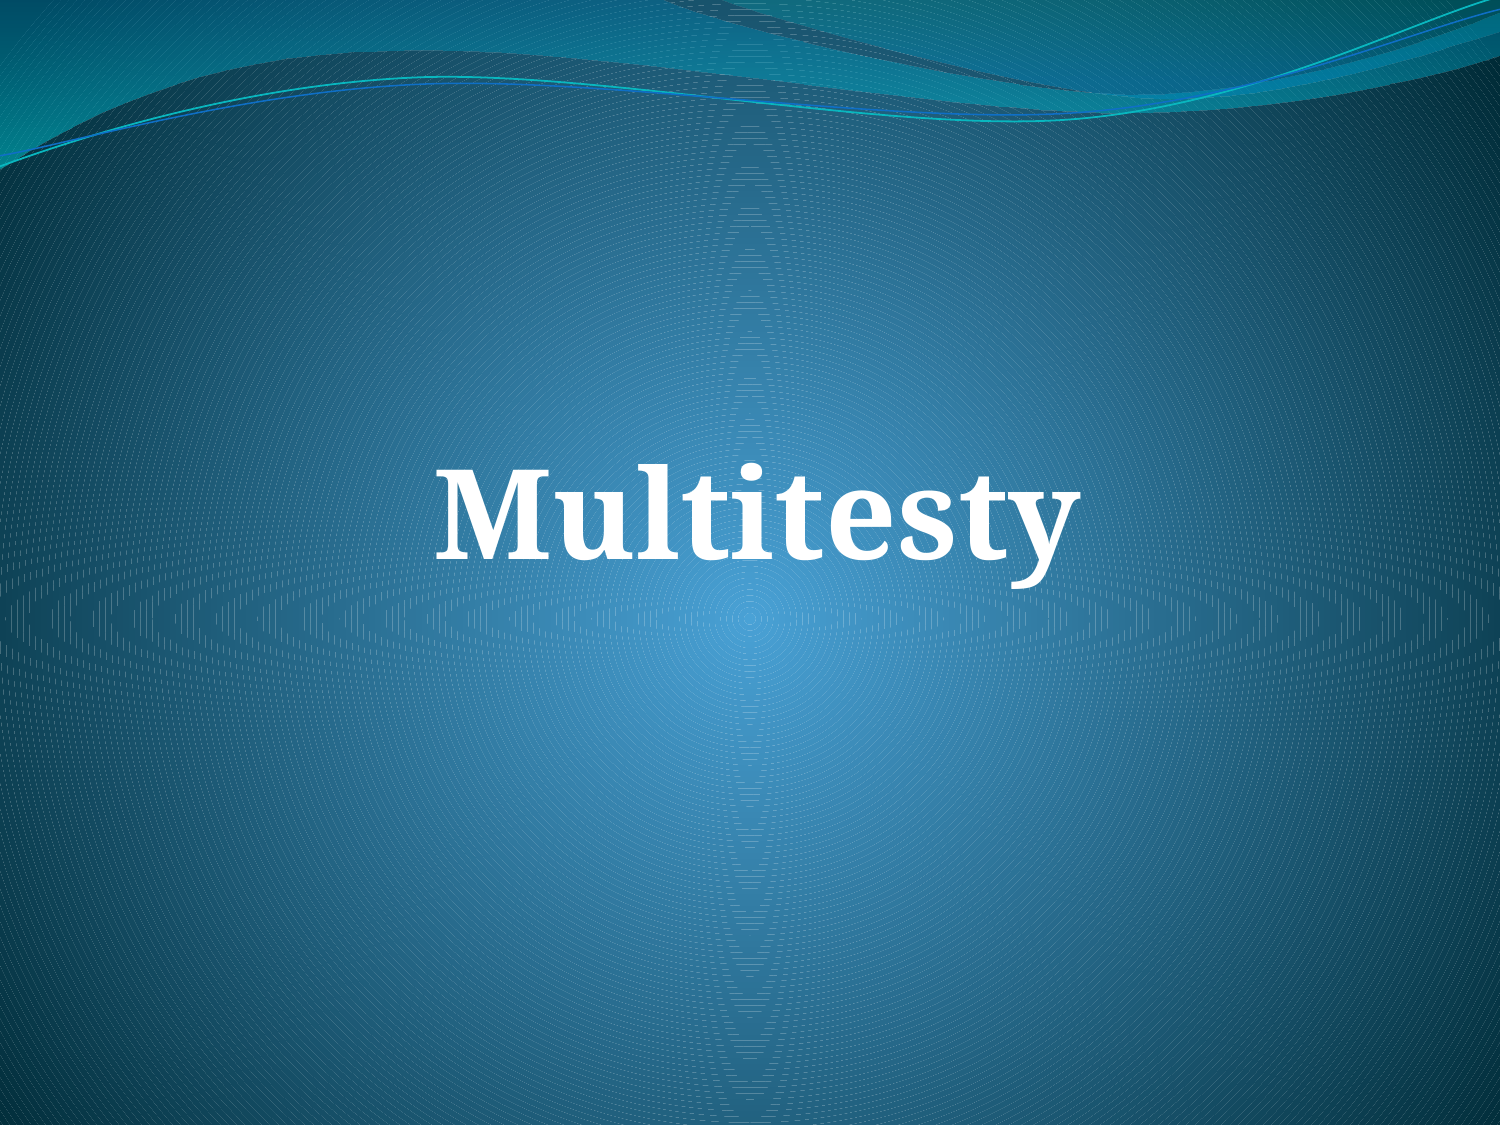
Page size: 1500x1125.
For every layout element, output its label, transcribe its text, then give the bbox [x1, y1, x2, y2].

title Multitesty [76, 397, 1440, 585]
